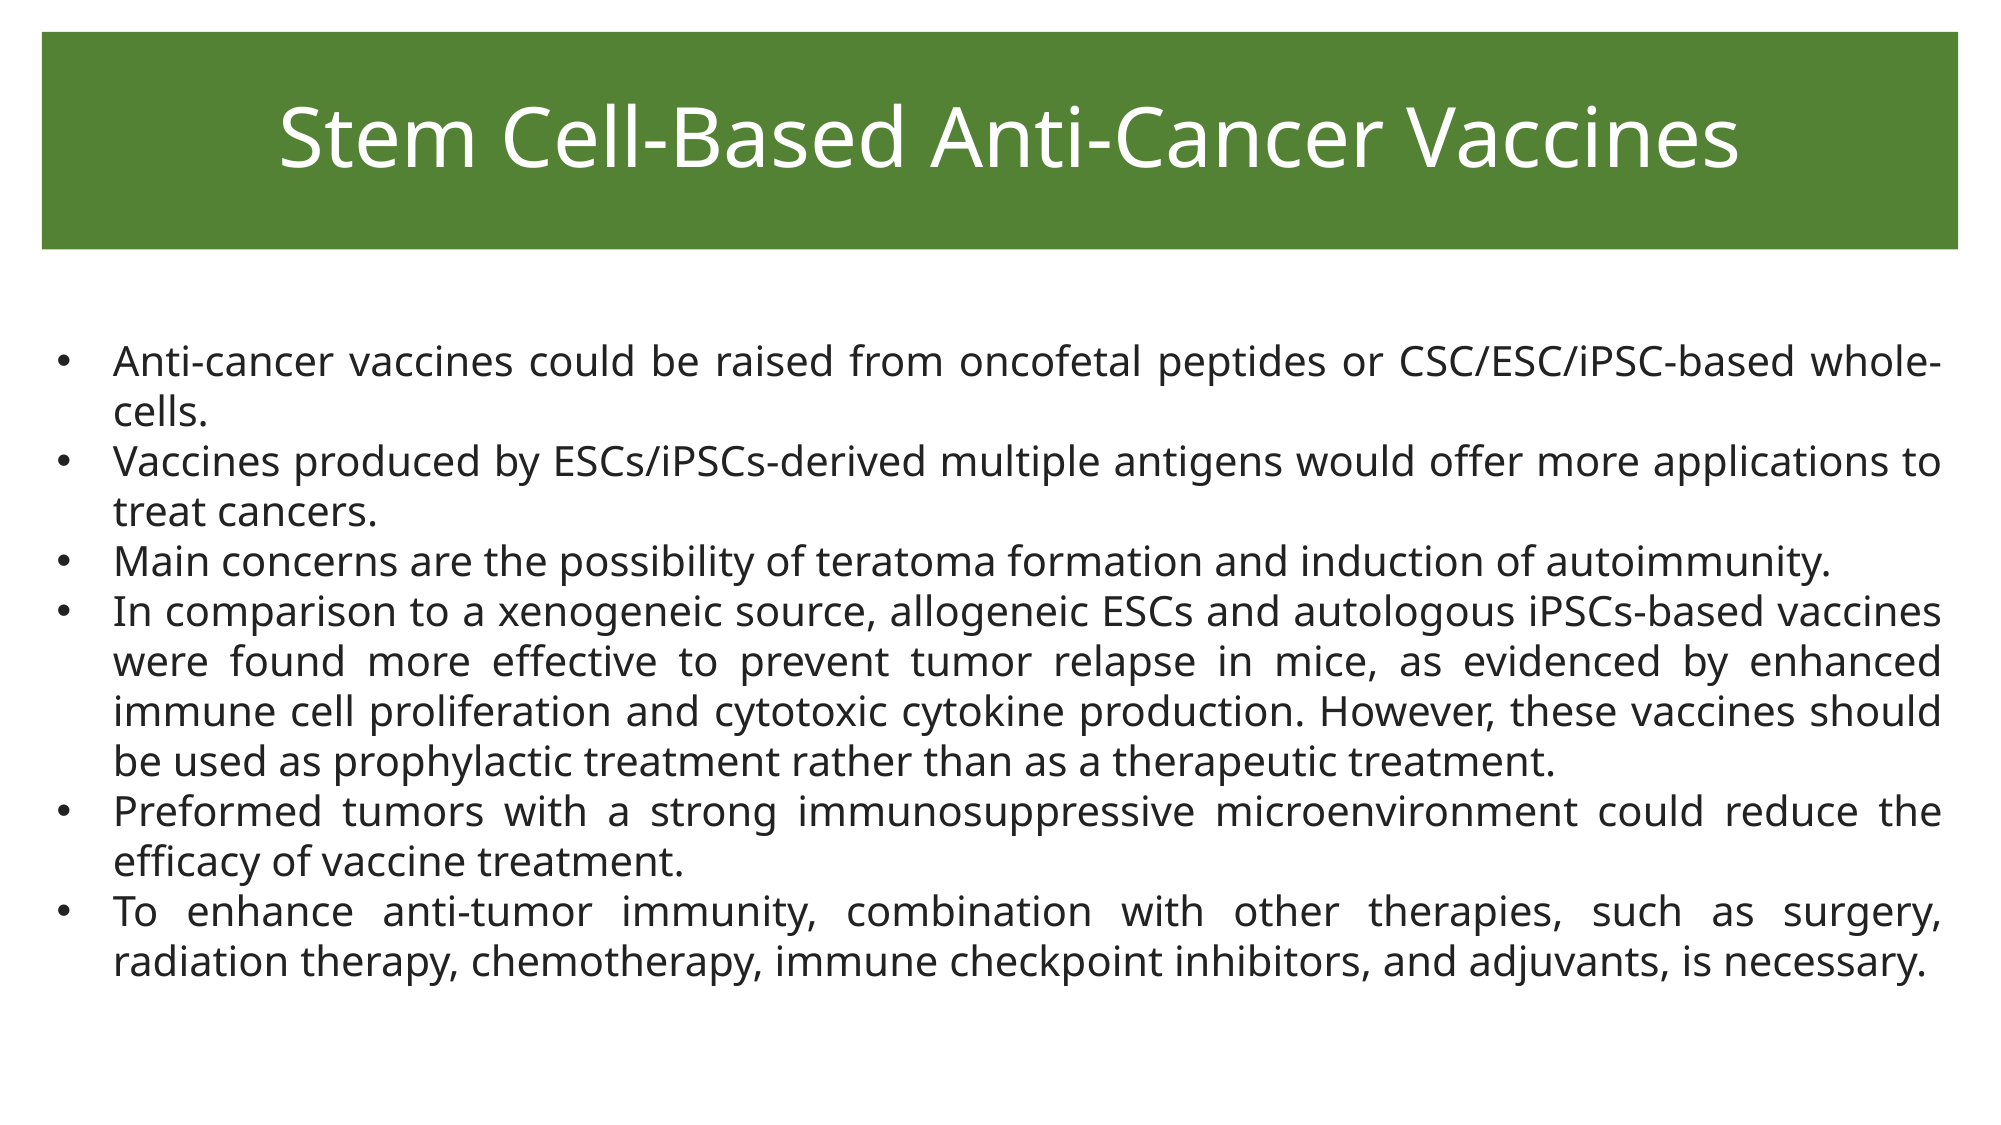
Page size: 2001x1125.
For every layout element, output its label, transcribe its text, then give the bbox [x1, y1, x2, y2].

text_box Anti-cancer vaccines could be raised from oncofetal peptides or CSC/ESC/iPSC-based whole-cells. Vaccines produced by ESCs/iPSCs-derived multiple antigens would offer more applications to treat cancers. Main concerns are the possibility of teratoma formation and induction of autoimmunity. In comparison to a xenogeneic source, allogeneic ESCs and autologous iPSCs-based vaccines were found more effective to prevent tumor relapse in mice, as evidenced by enhanced immune cell proliferation and cytotoxic cytokine production. However, these vaccines should be used as prophylactic treatment rather than as a therapeutic treatment. Preformed tumors with a strong immunosuppressive microenvironment could reduce the efficacy of vaccine treatment. To enhance anti-tumor immunity, combination with other therapies, such as surgery, radiation therapy, chemotherapy, immune checkpoint inhibitors, and adjuvants, is necessary. [41, 327, 1959, 993]
title Stem Cell-Based Anti-Cancer Vaccines [41, 31, 1959, 250]
